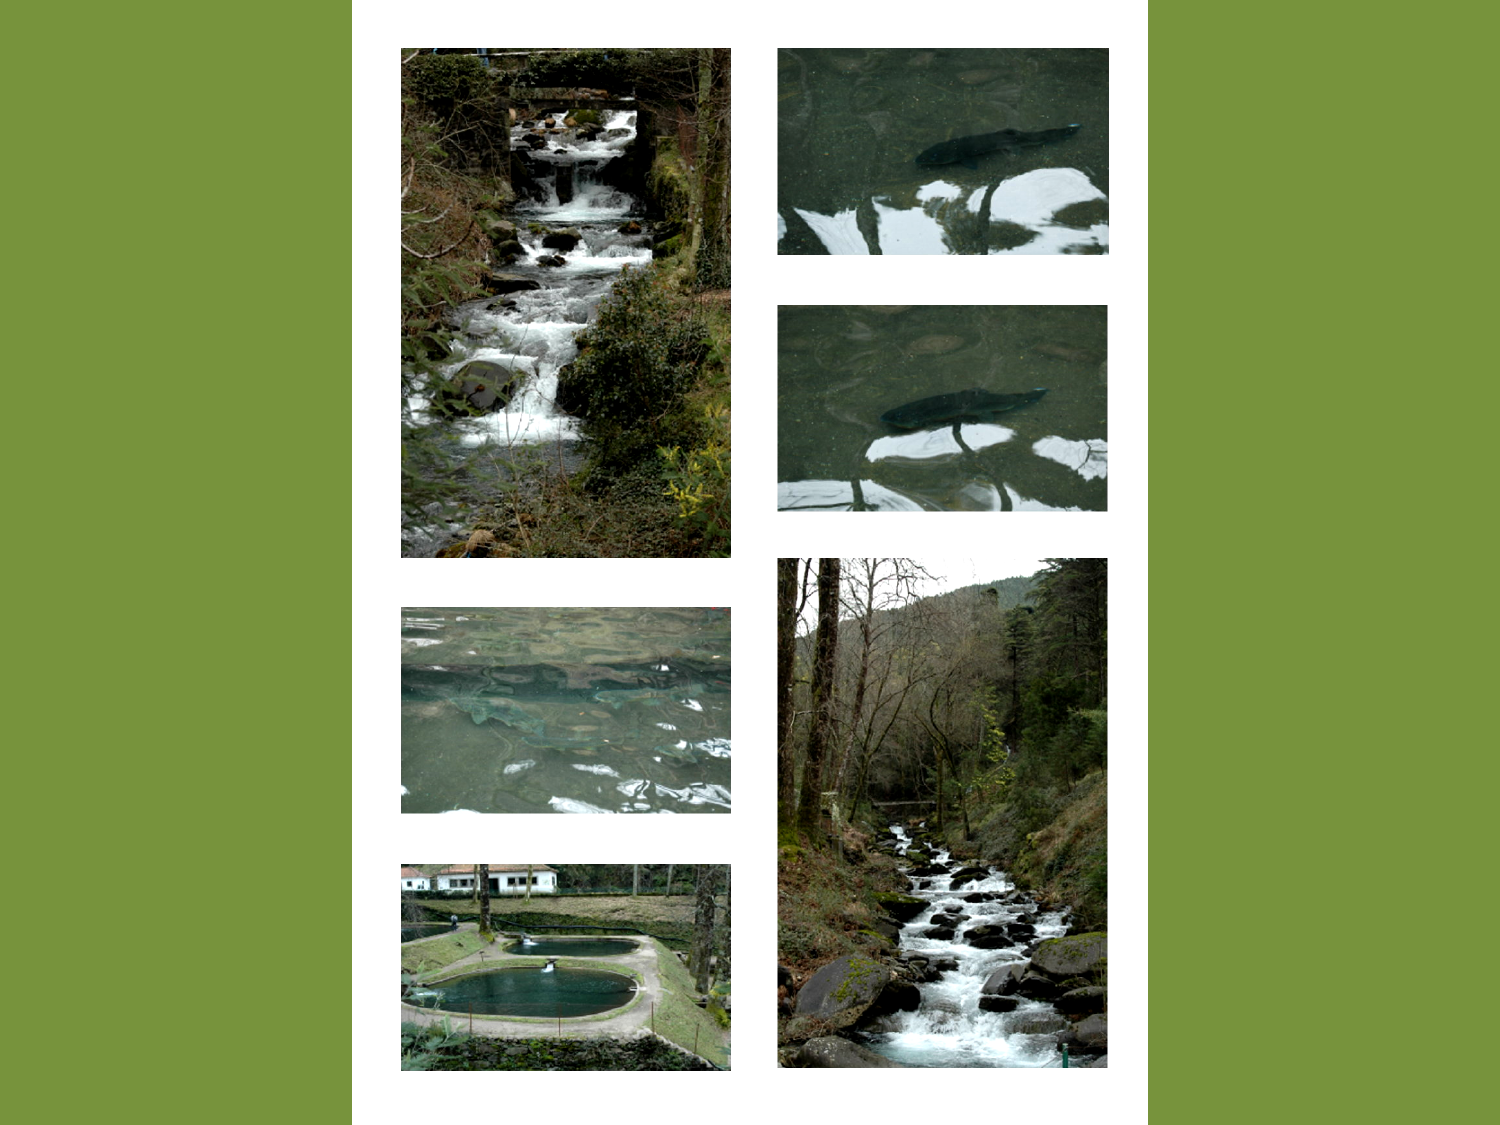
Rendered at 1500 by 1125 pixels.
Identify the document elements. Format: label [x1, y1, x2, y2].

picture [352, 0, 1148, 1125]
